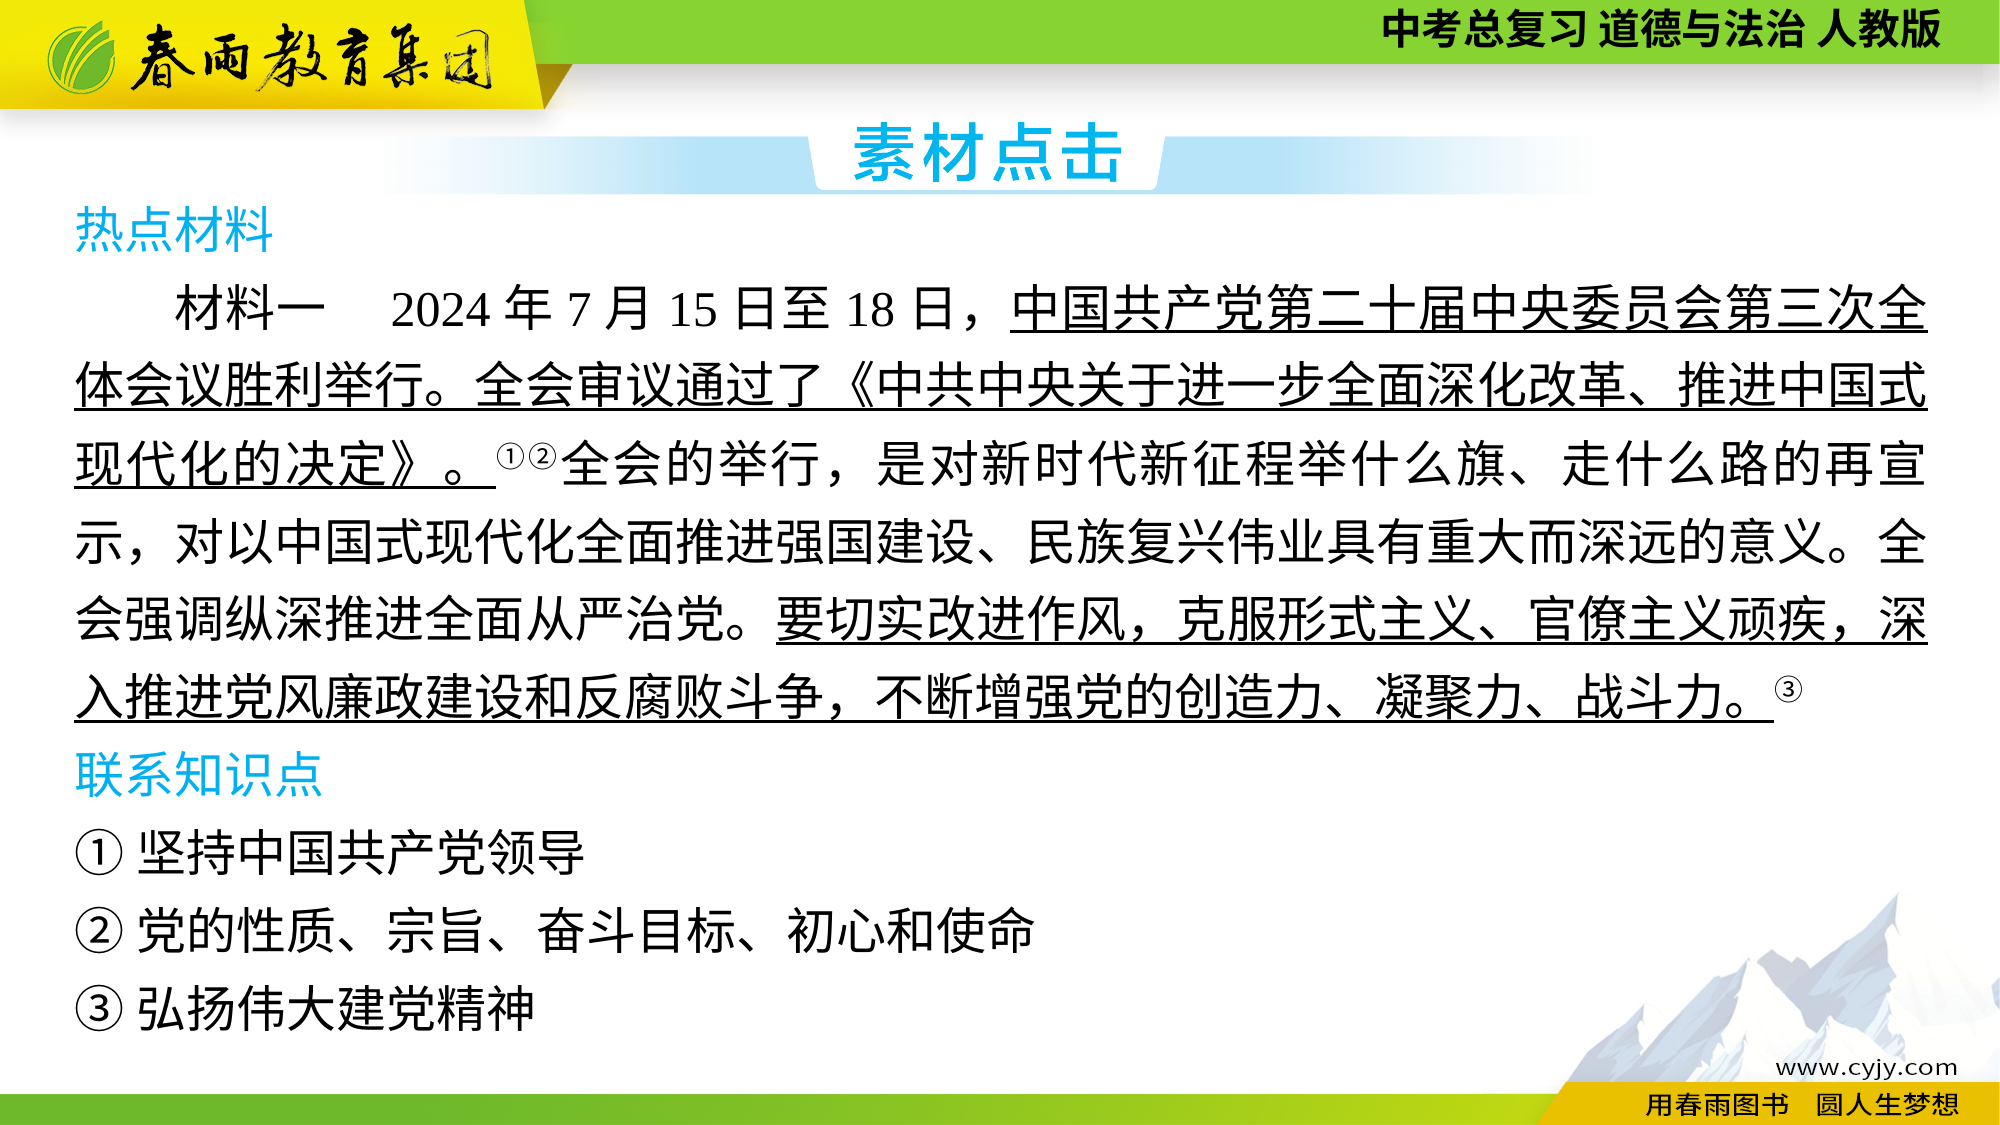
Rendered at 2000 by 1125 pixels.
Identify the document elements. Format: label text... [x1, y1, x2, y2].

list 热点材料 材料一 2024年7月15日至18日，中国共产党第二十届中央委员会第三次全体会议胜利举行。全会审议通过了《中共中央关于进一步全面深化改革、推进中国式现代化的决定》。①②全会的举行，是对新时代新征程举什么旗、走什么路的再宣示，对以中国式现代化全面推进强国建设、民族复兴伟业具有重大而深远的意义。全会强调纵深推进全面从严治党。要切实改进作风，克服形式主义、官僚主义顽疾，深入推进党风廉政建设和反腐败斗争，不断增强党的创造力、凝聚力、战斗力。③ 联系知识点 ①坚持中国共产党领导 ②党的性质、宗旨、奋斗目标、初心和使命 ③弘扬伟大建党精神 [59, 172, 1944, 1046]
picture [0, 0, 2000, 1125]
